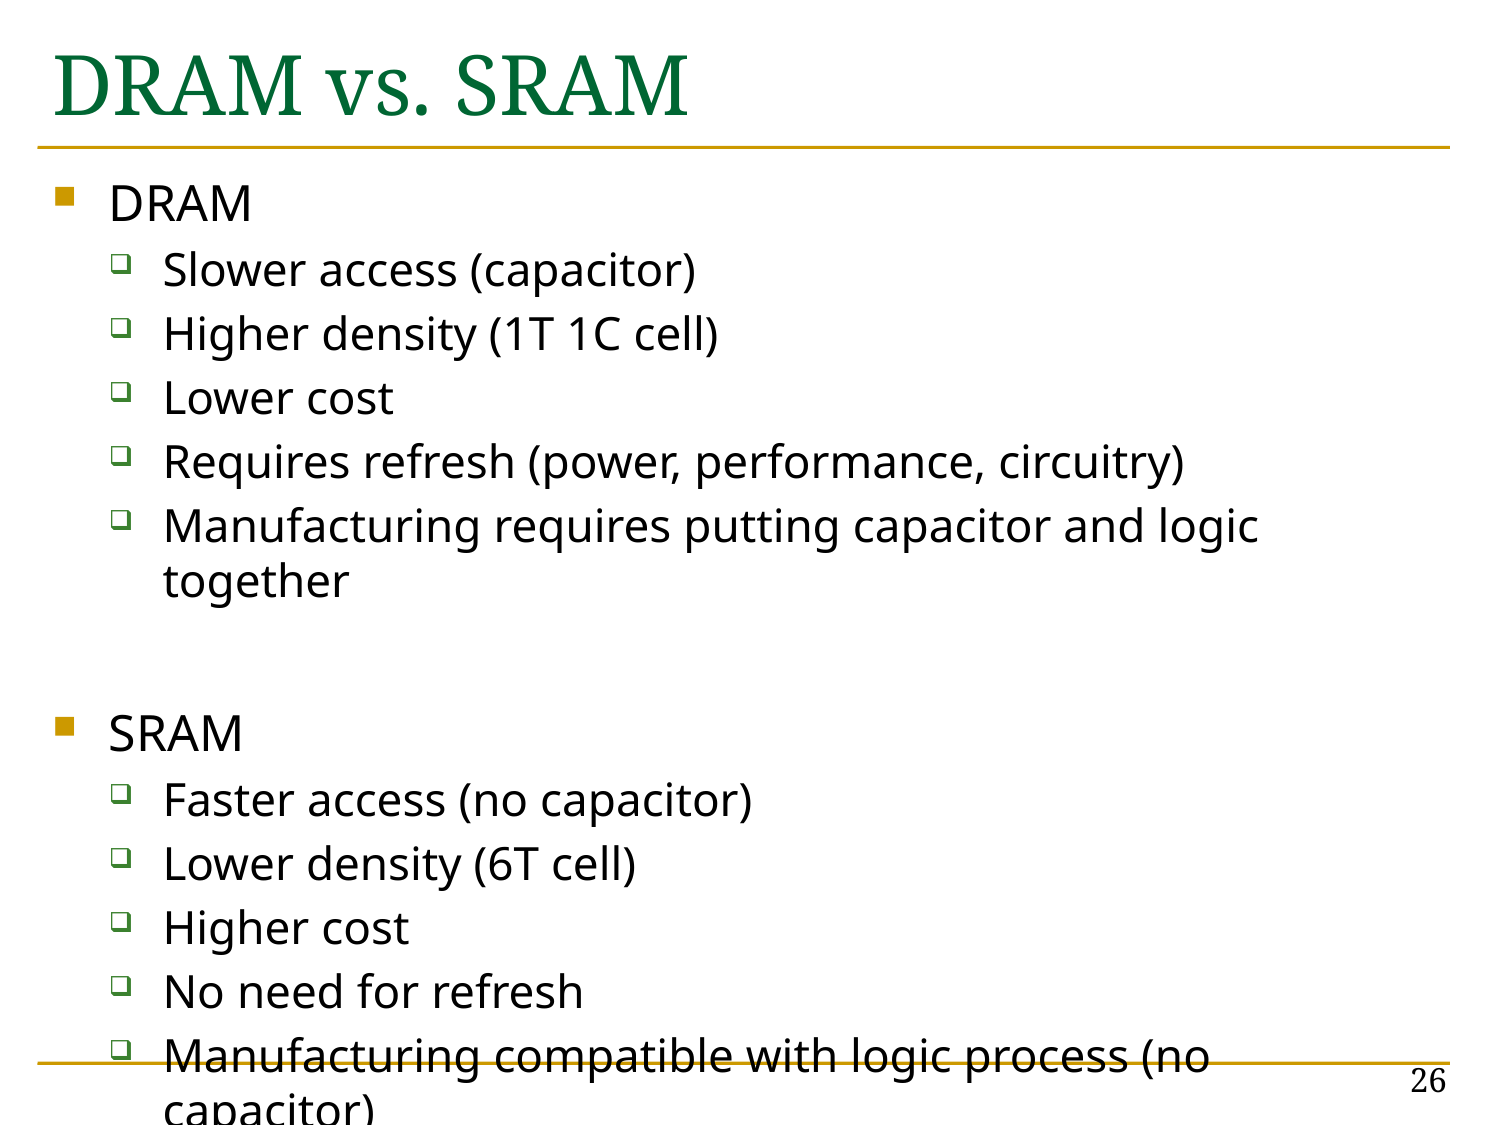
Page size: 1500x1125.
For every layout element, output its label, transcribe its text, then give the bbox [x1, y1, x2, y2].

list DRAM Slower access (capacitor) Higher density (1T 1C cell) Lower cost Requires refresh (power, performance, circuitry) Manufacturing requires putting capacitor and logic together SRAM Faster access (no capacitor) Lower density (6T cell) Higher cost No need for refresh Manufacturing compatible with logic process (no capacitor) [37, 163, 1450, 1016]
slide_number 26 [1111, 1036, 1462, 1112]
title DRAM vs. SRAM [37, 24, 1450, 163]
